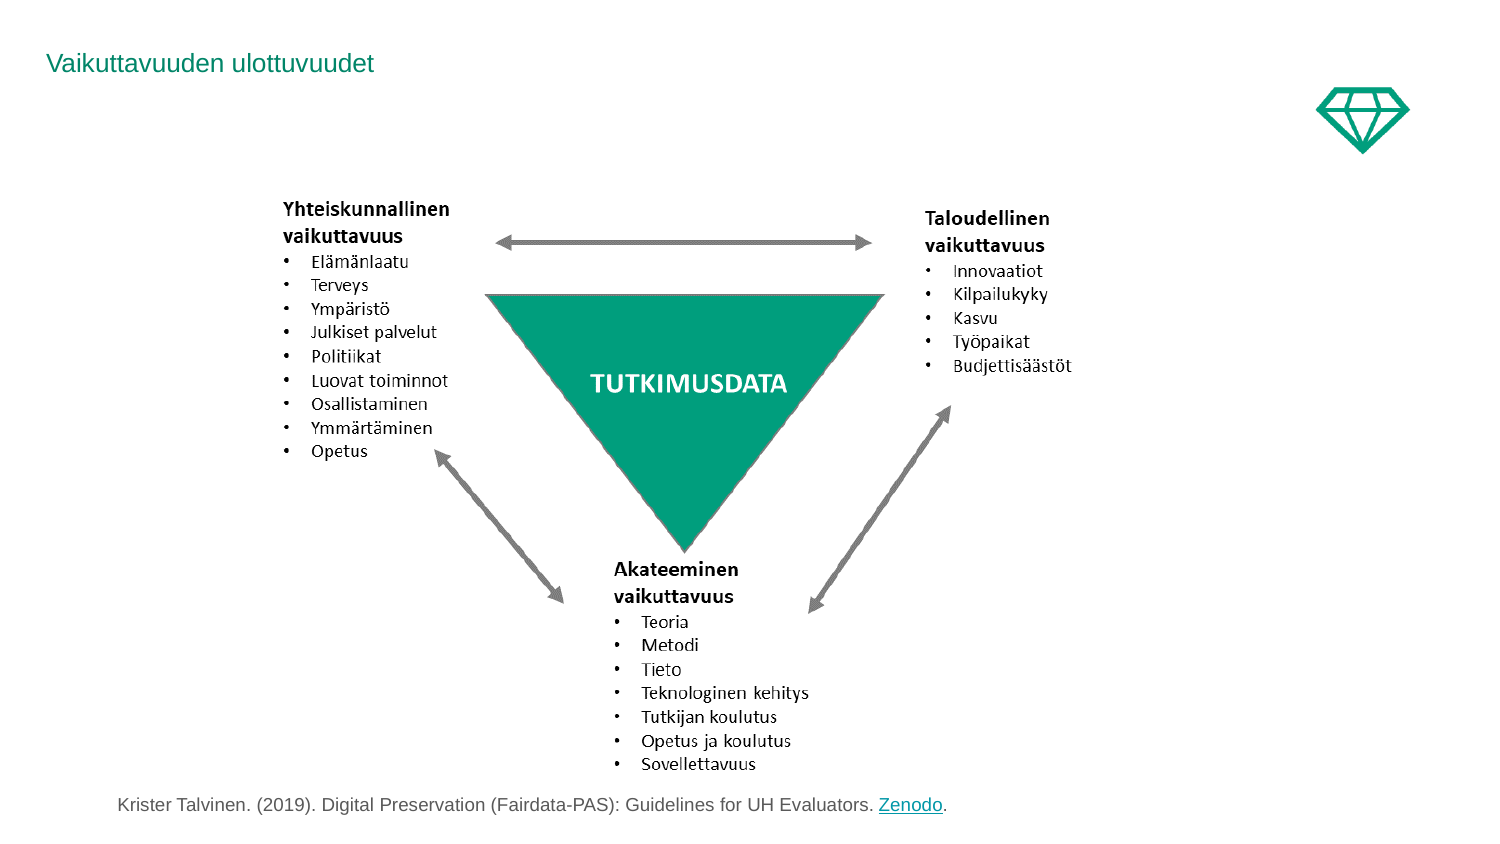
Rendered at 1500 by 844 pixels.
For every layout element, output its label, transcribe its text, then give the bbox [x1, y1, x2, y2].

picture [1311, 72, 1413, 168]
picture [106, 113, 1295, 782]
text_box Krister Talvinen. (2019). Digital Preservation (Fairdata-PAS): Guidelines for UH Evaluators. Zenodo. [102, 785, 1299, 827]
title Vaikuttavuuden ulottuvuudet [31, 30, 1429, 125]
